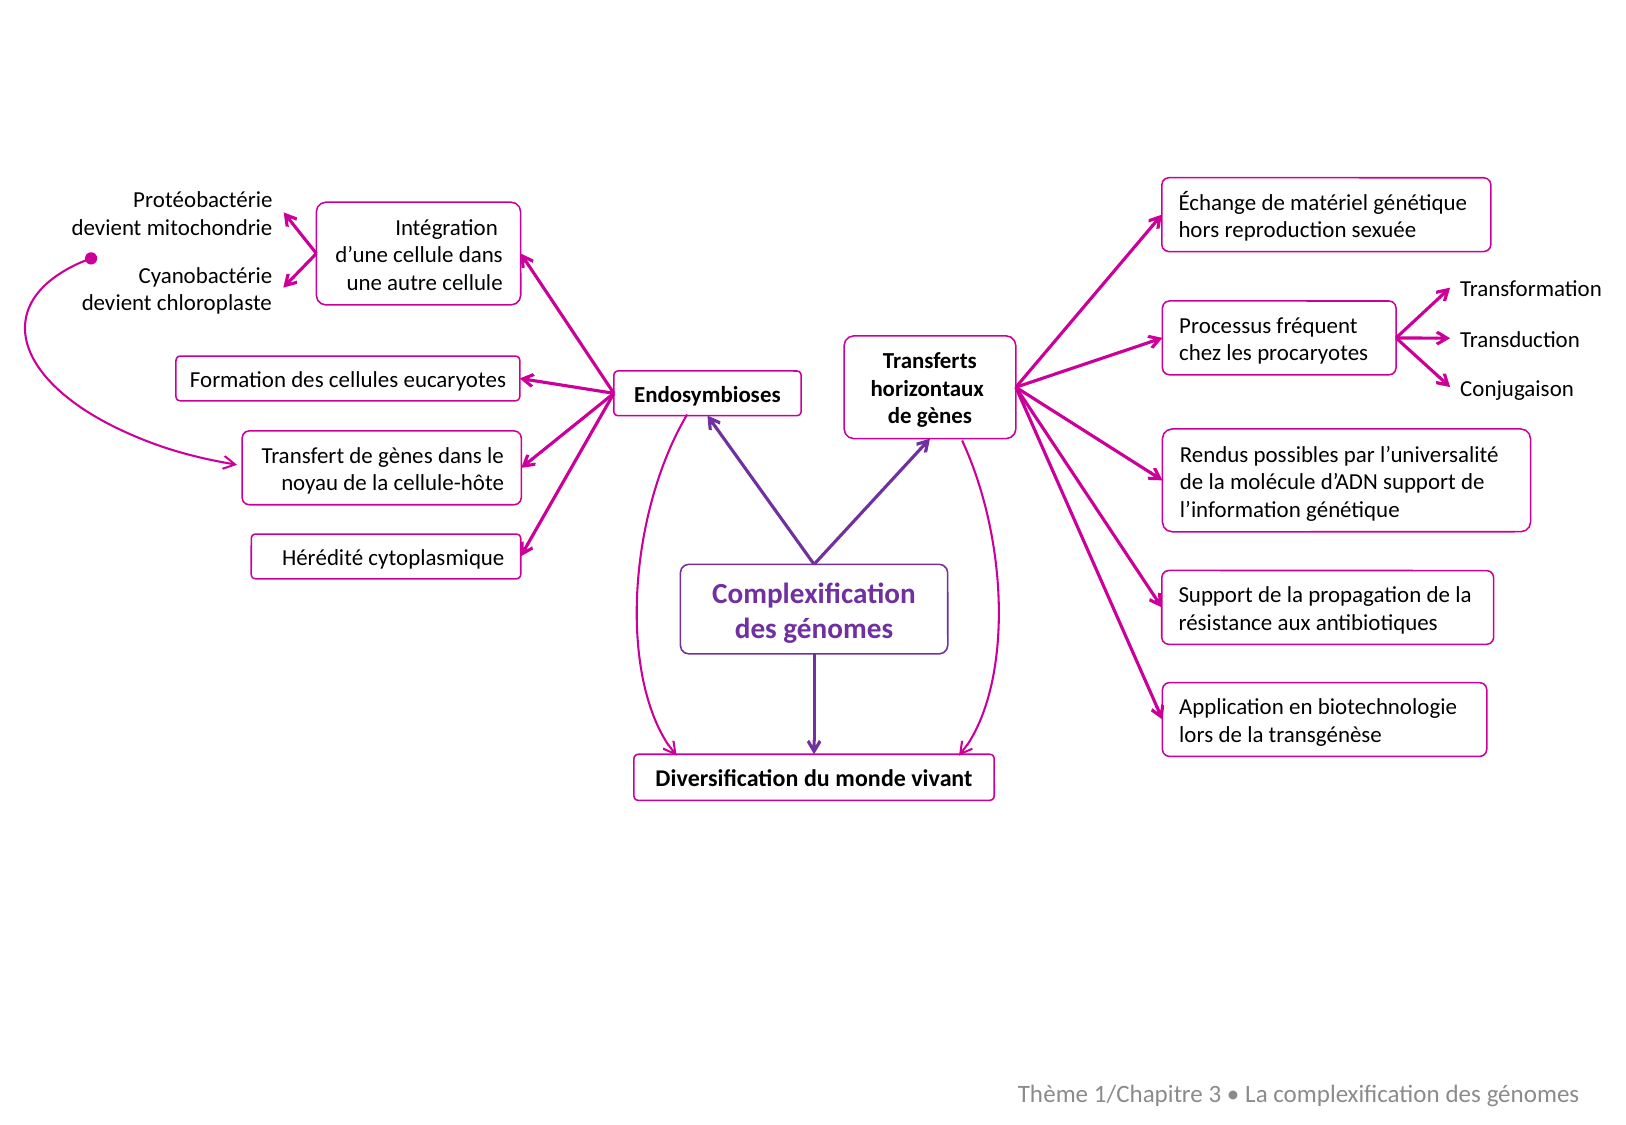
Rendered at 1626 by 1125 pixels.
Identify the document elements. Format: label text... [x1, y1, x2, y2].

text_box Endosymbioses [614, 370, 802, 416]
text_box Cyanobactérie devient chloroplaste [64, 250, 284, 325]
text_box Protéobactérie devient mitochondrie [49, 175, 284, 250]
text_box Conjugaison [1449, 364, 1593, 410]
text_box Diversification du monde vivant [633, 754, 995, 801]
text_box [283, 253, 317, 288]
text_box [519, 378, 614, 394]
text_box Transfert de gènes dans le noyau de la cellule-hôte [242, 430, 520, 505]
text_box Processus fréquent chez les procaryotes [1162, 300, 1396, 375]
text_box Échange de matériel génétique hors reproduction sexuée [1161, 177, 1491, 252]
text_box Complexification des génomes [715, 564, 920, 654]
text_box Application en biotechnologie lors de la transgénèse [1162, 682, 1487, 757]
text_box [1015, 387, 1163, 720]
text_box Rendus possibles par l’universalité de la molécule d’ADN support de l’information génétique [1163, 428, 1531, 532]
text_box Transduction [1451, 315, 1593, 361]
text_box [283, 212, 317, 253]
text_box Formation des cellules eucaryotes [248, 356, 520, 401]
text_box Hérédité cytoplasmique [251, 534, 521, 579]
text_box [1396, 337, 1451, 388]
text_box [1396, 287, 1451, 337]
footer Thème 1/Chapitre 3 • La complexification des génomes [0, 1071, 1625, 1125]
text_box [887, 440, 1000, 756]
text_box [707, 415, 815, 564]
text_box Support de la propagation de la résistance aux antibiotiques [1163, 570, 1494, 645]
text_box [636, 414, 748, 756]
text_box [521, 393, 614, 468]
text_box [1015, 214, 1162, 337]
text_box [815, 439, 930, 564]
text_box Intégration d’une cellule dans une autre cellule [316, 202, 521, 305]
text_box Transformation [1450, 265, 1625, 311]
text_box Transferts horizontaux de gènes [844, 335, 1015, 439]
text_box [24, 252, 255, 470]
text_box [520, 253, 614, 378]
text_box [520, 393, 614, 557]
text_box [1015, 337, 1163, 387]
